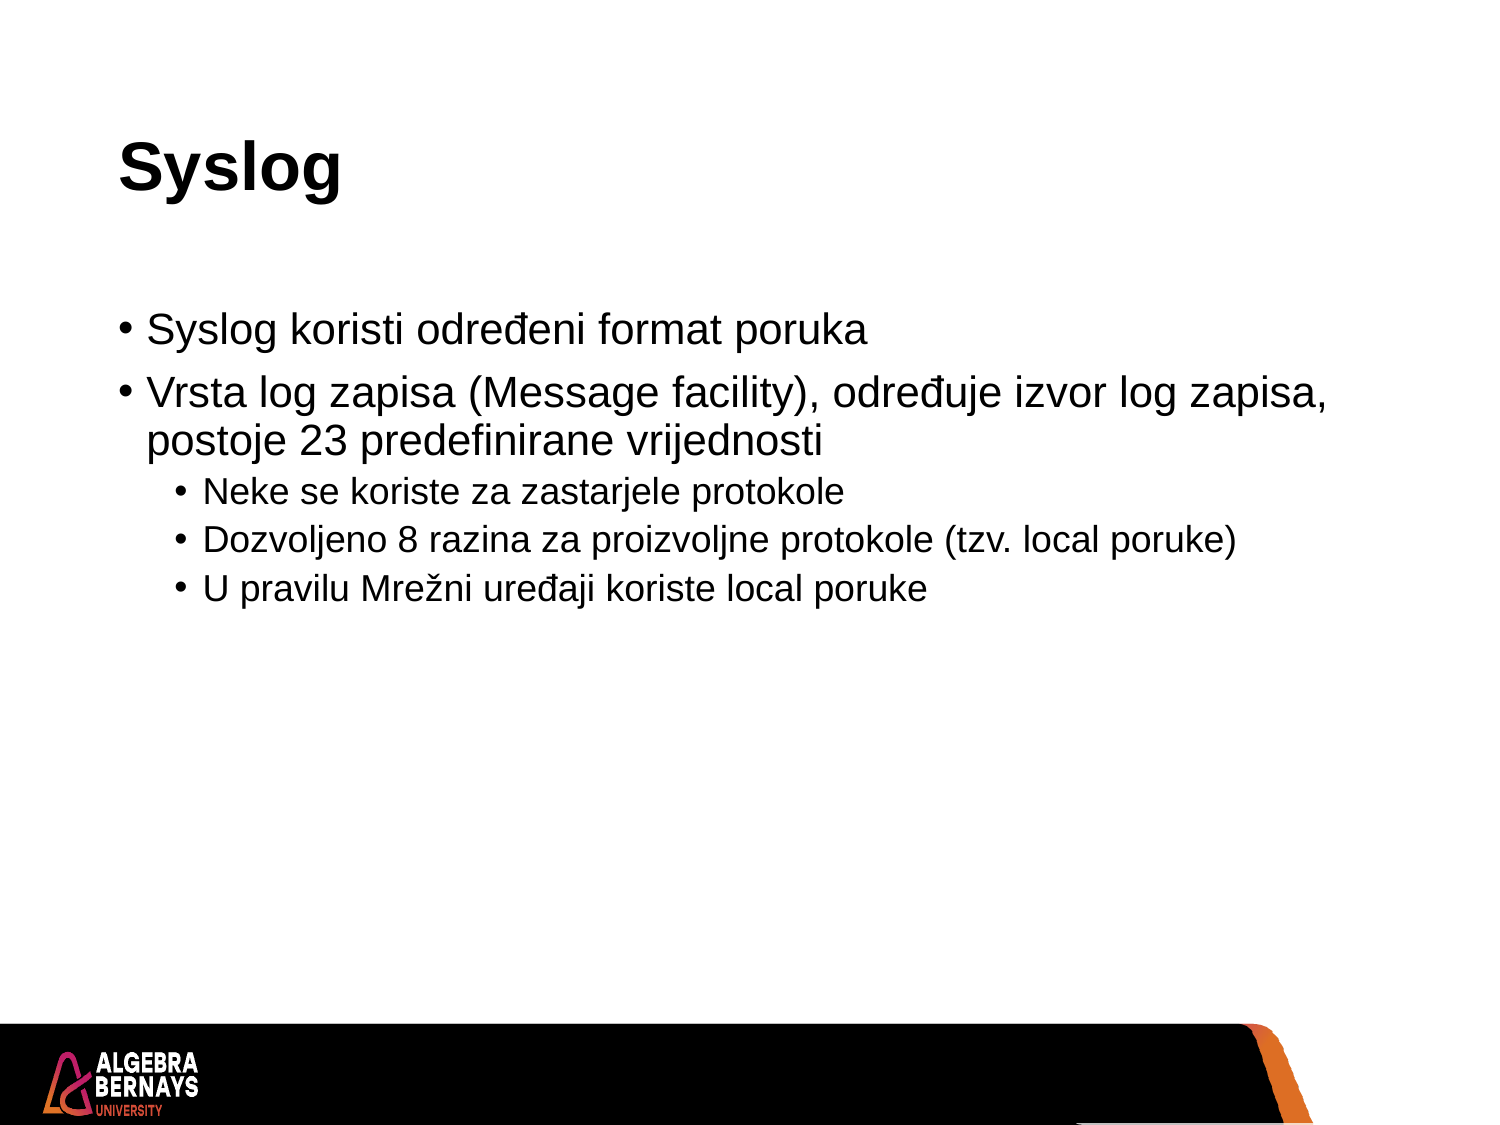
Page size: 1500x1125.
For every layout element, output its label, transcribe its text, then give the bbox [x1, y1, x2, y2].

title Syslog [103, 59, 1397, 278]
picture [0, 1023, 1468, 1125]
list Syslog koristi određeni format poruka Vrsta log zapisa (Message facility), određuje izvor log zapisa, postoje 23 predefinirane vrijednosti Neke se koriste za zastarjele protokole Dozvoljeno 8 razina za proizvoljne protokole (tzv. local poruke) U pravilu Mrežni uređaji koriste local poruke [103, 299, 1397, 1014]
